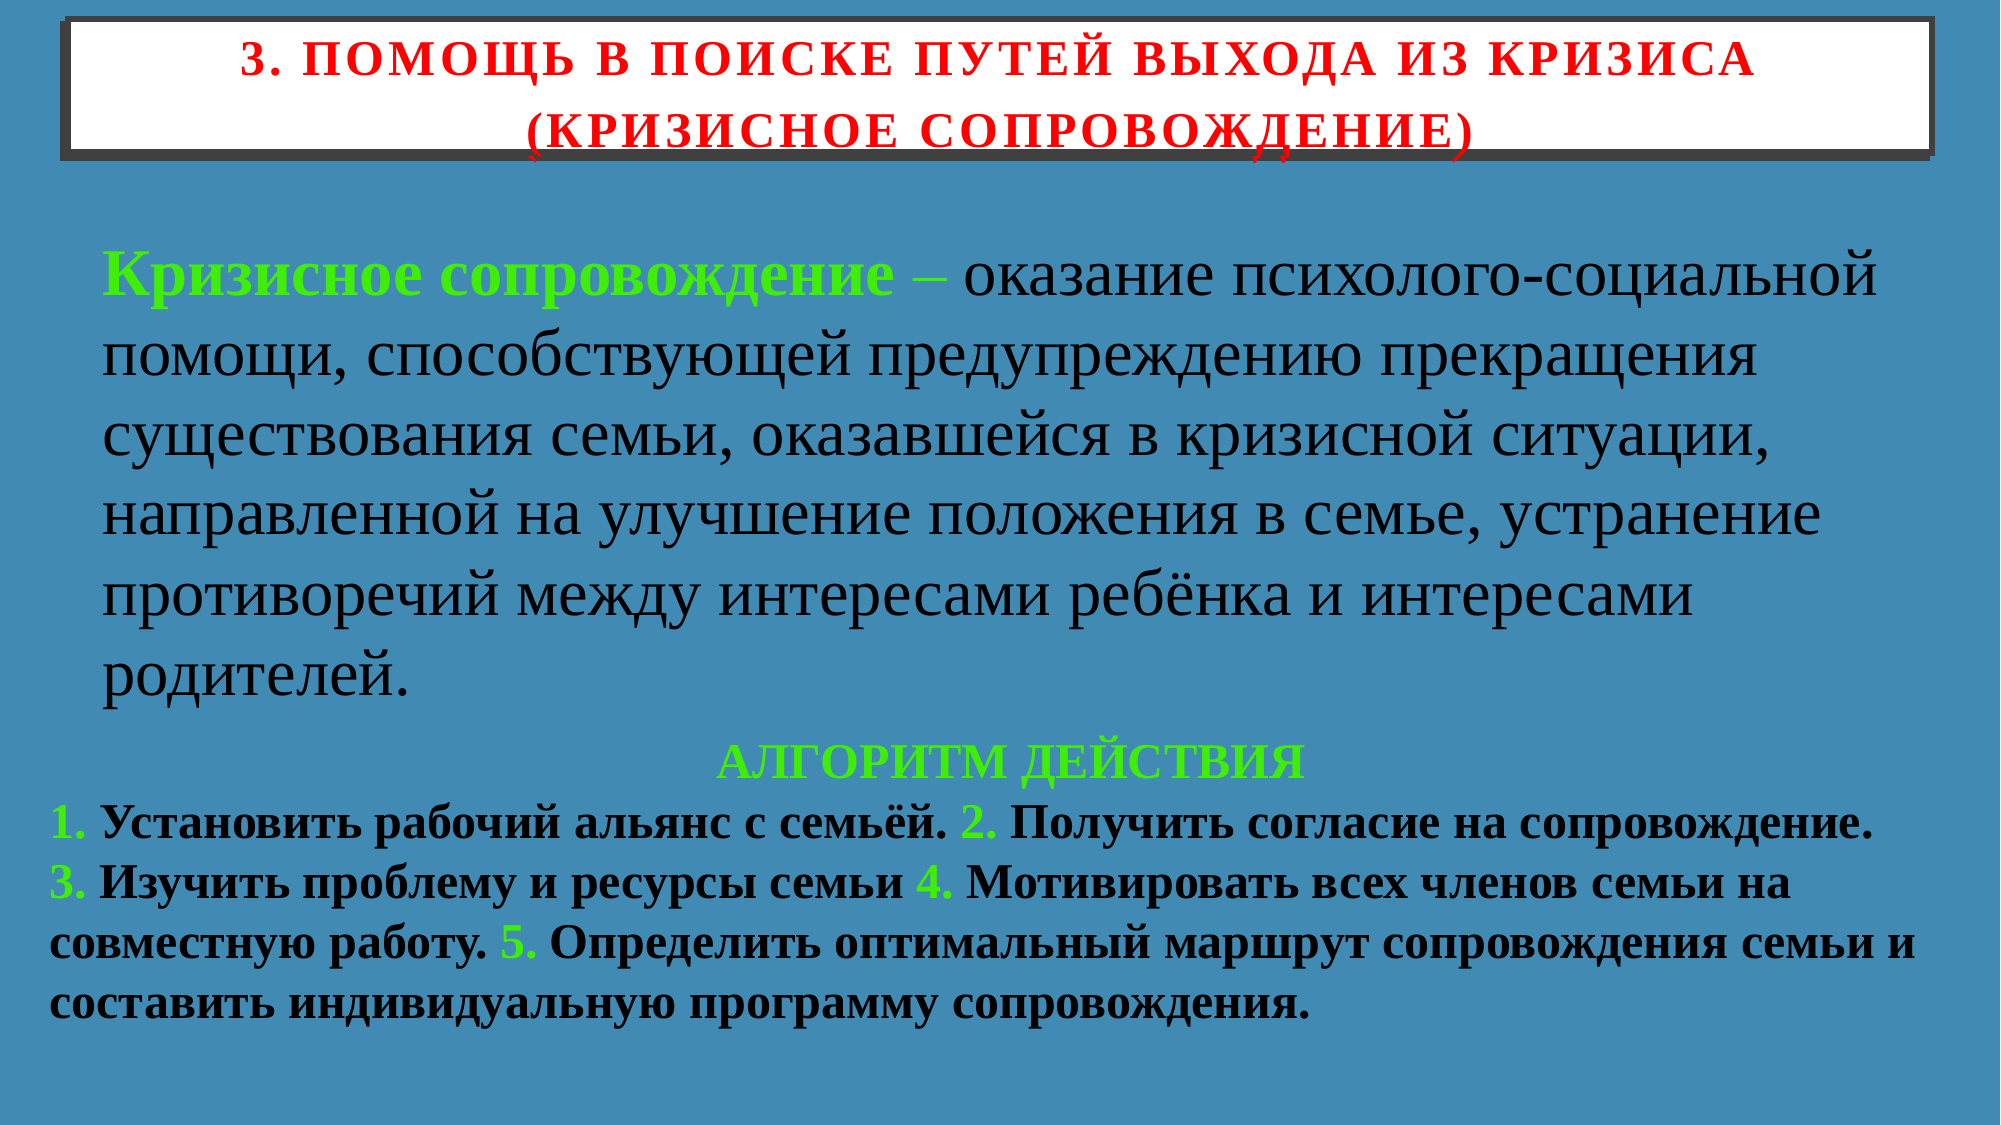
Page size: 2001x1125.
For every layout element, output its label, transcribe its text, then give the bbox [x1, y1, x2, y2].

text_box 3. Помощь в поиске путей выхода из кризиса (кризисное сопровождение) [63, 24, 1928, 158]
text_box Кризисное сопровождение – оказание психолого-социальной помощи, способствующей предупреждению прекращения существования семьи, оказавшейся в кризисной ситуации, направленной на улучшение положения в семье, устранение противоречий между интересами ребёнка и интересами родителей. [87, 221, 1966, 716]
text_box АЛГОРИТМ ДЕЙСТВИЯ 1. Установить рабочий альянс с семьёй. 2. Получить согласие на сопровождение. 3. Изучить проблему и ресурсы семьи 4. Мотивировать всех членов семьи на совместную работу. 5. Определить оптимальный маршрут сопровождения семьи и составить индивидуальную программу сопровождения. [34, 721, 2000, 1036]
text_box 3. Помощь в поиске путей выхода из кризиса (кризисное сопровождение) [68, 19, 1932, 153]
